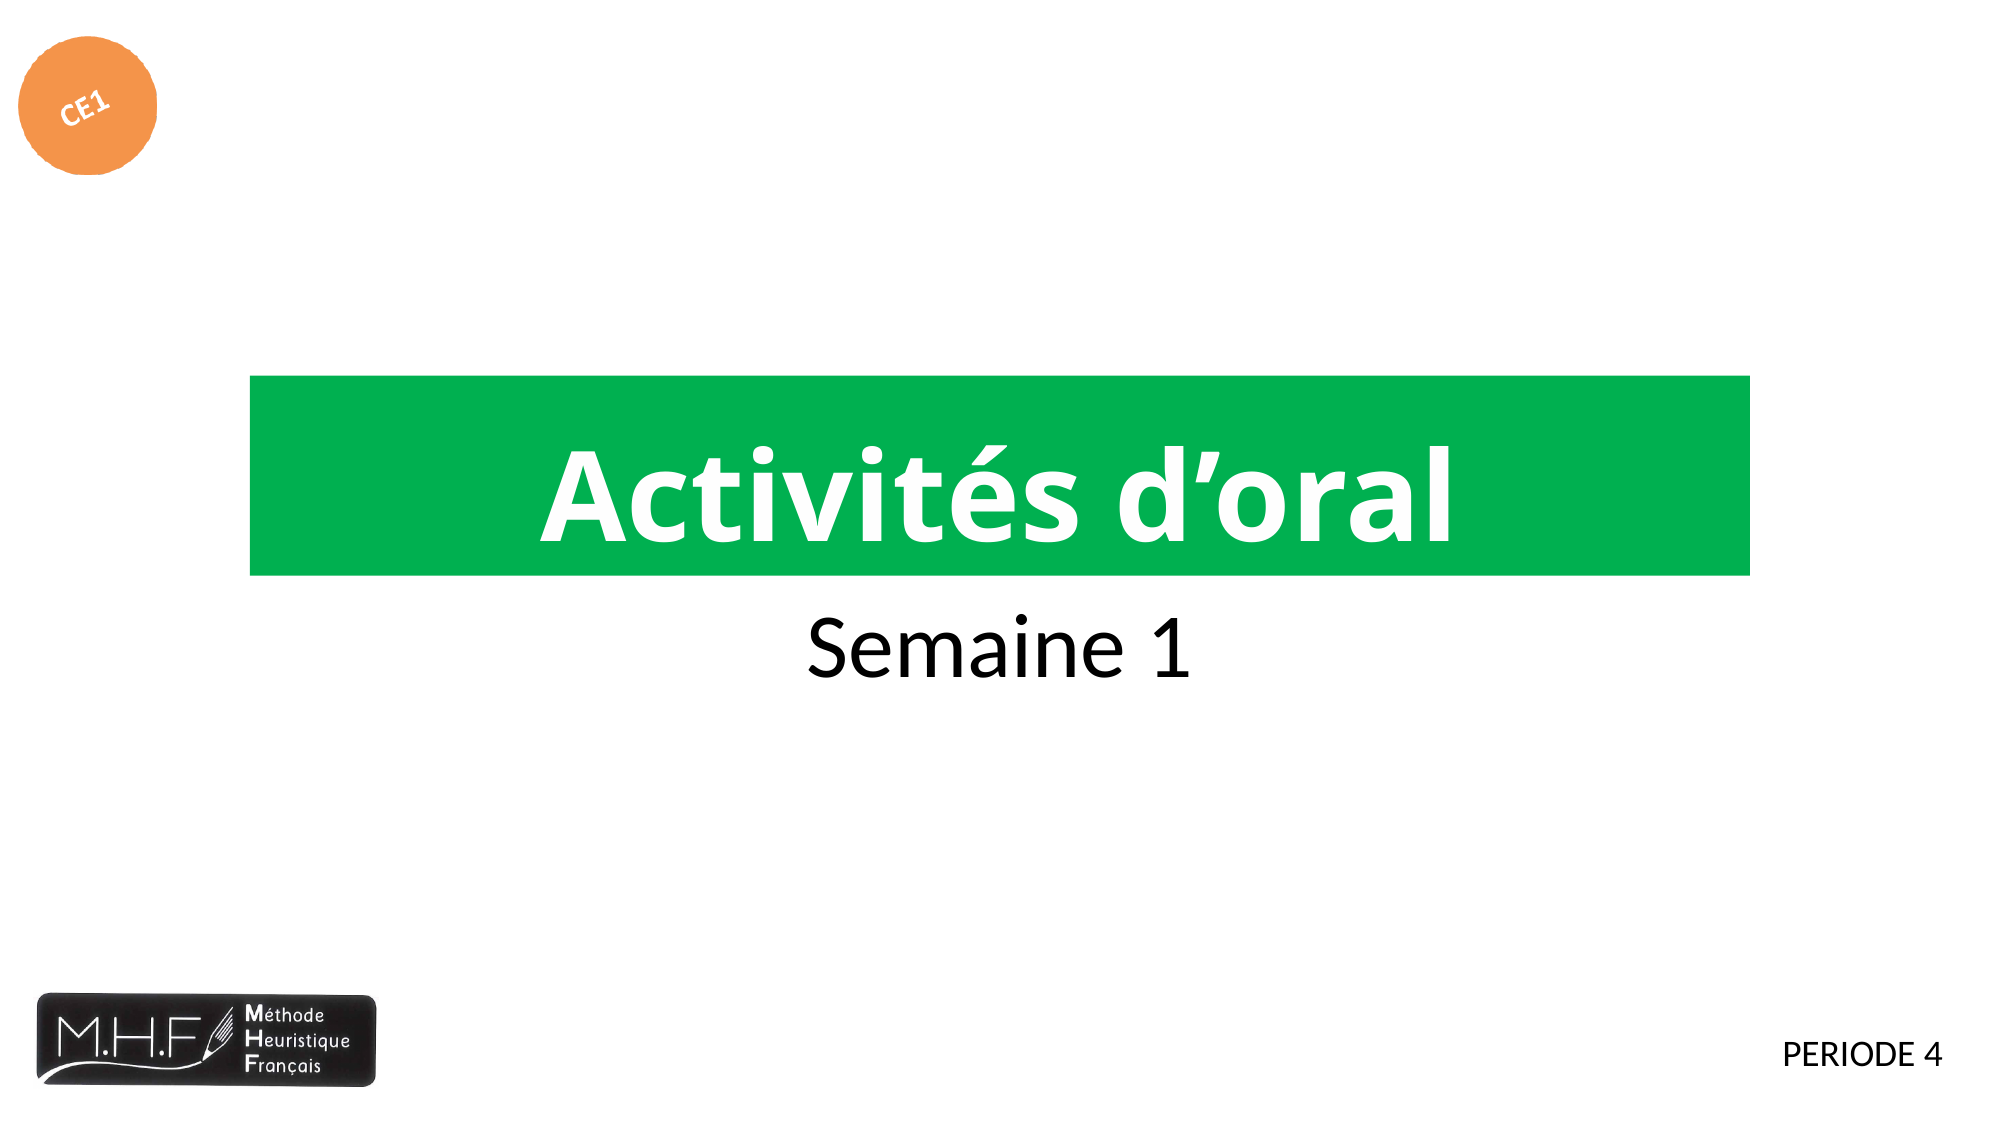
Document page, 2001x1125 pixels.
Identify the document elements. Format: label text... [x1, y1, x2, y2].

subtitle Semaine 1 [249, 590, 1750, 863]
picture [18, 36, 157, 175]
title Activités d’oral [249, 375, 1750, 576]
picture [33, 990, 379, 1089]
text_box PERIODE 4 [1362, 1021, 1967, 1082]
